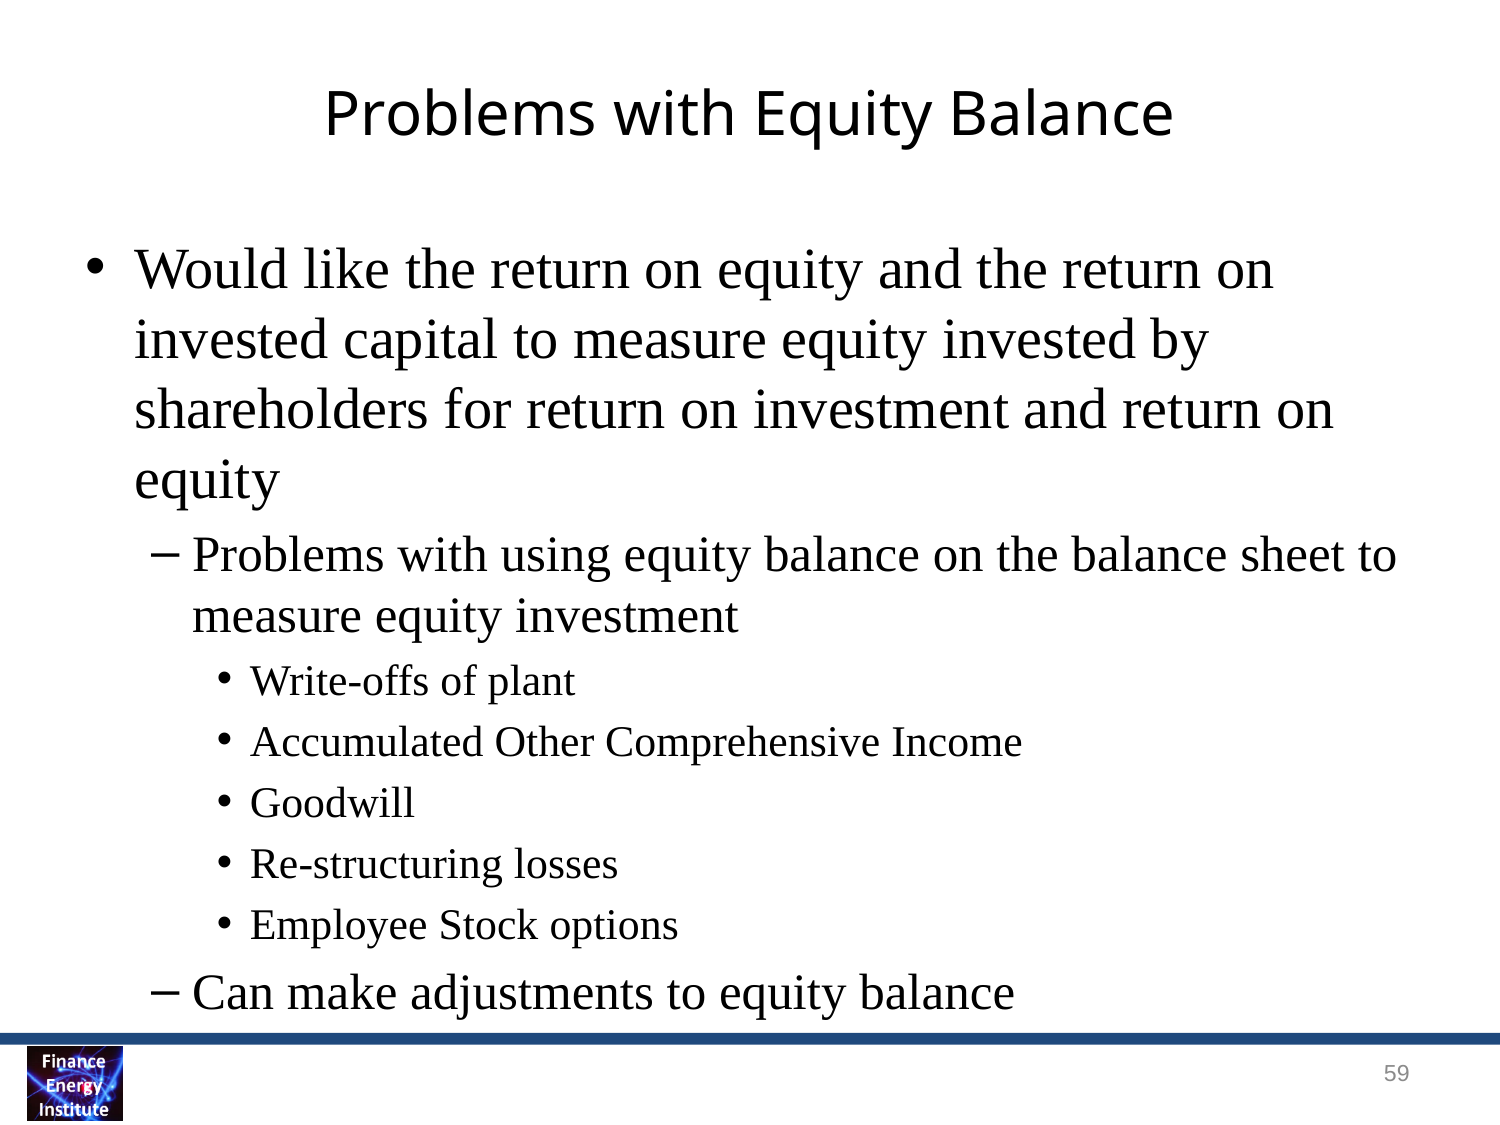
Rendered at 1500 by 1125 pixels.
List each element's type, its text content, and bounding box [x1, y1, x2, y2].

title Problems with Equity Balance [70, 56, 1430, 164]
slide_number 59 [1074, 1042, 1425, 1103]
picture [27, 1046, 123, 1121]
list Would like the return on equity and the return on invested capital to measure equity invested by shareholders for return on investment and return on equity Problems with using equity balance on the balance sheet to measure equity investment Write-offs of plant Accumulated Other Comprehensive Income Goodwill Re-structuring losses Employee Stock options Can make adjustments to equity balance [70, 222, 1430, 1032]
